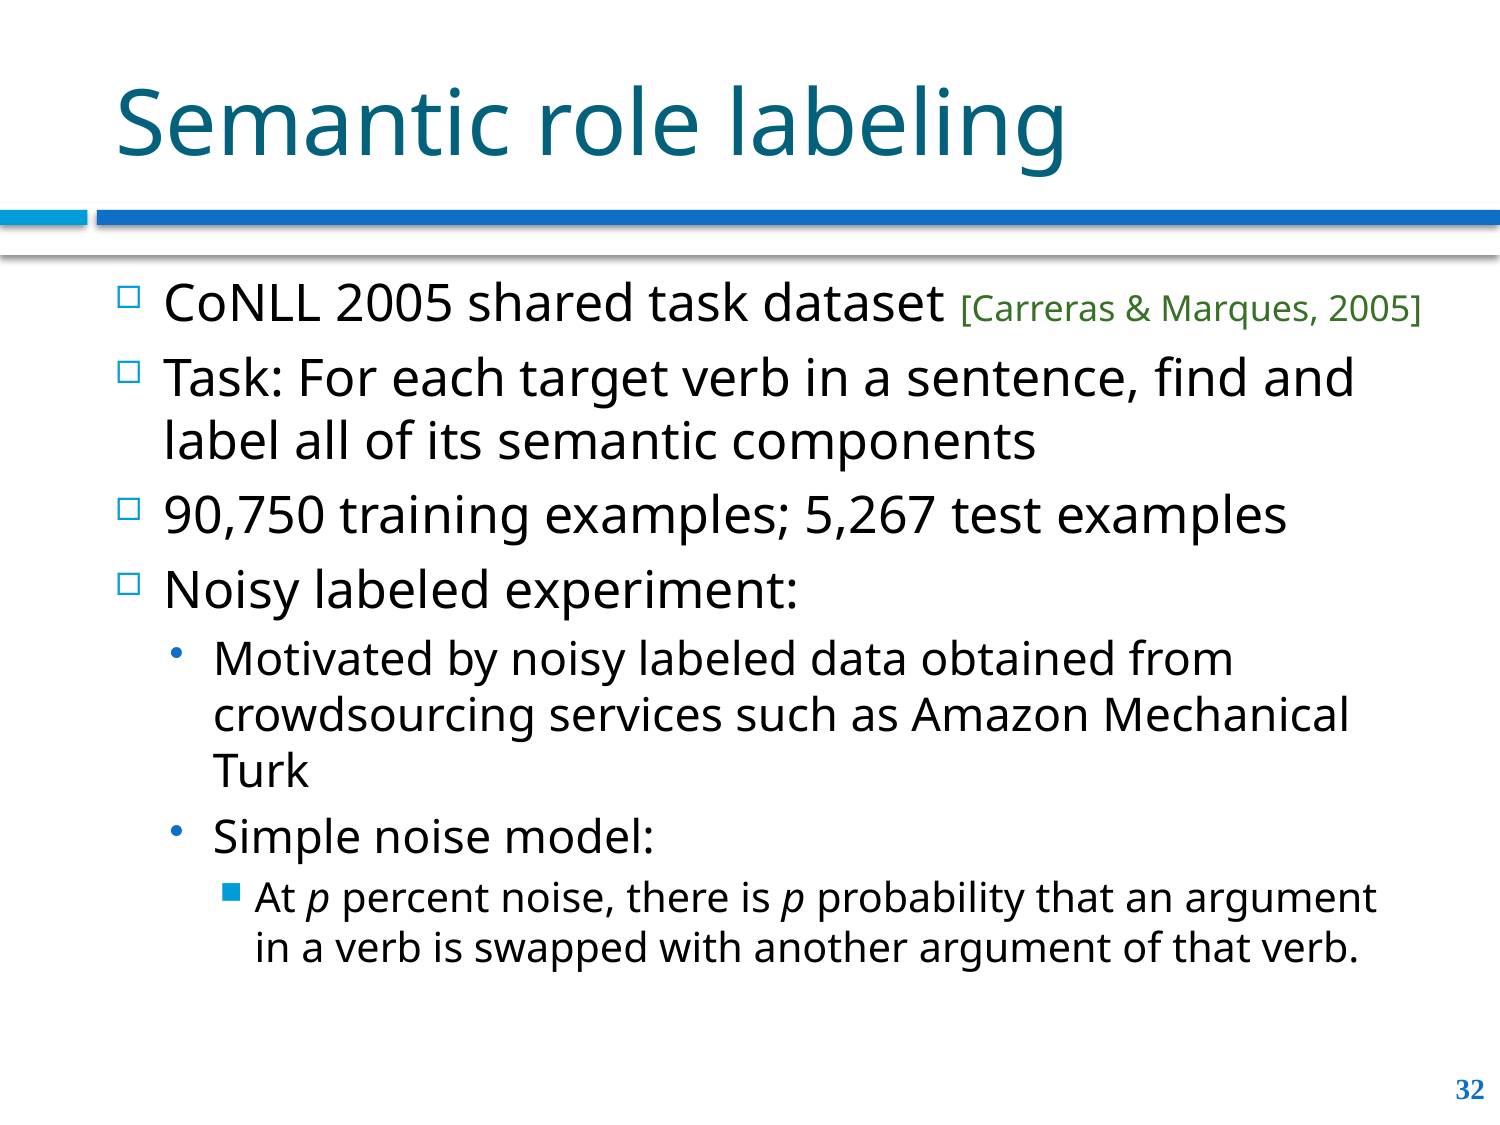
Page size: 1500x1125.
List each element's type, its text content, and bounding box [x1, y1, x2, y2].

title Semantic role labeling [100, 37, 1438, 200]
slide_number 32 [1425, 1050, 1500, 1125]
list CoNLL 2005 shared task dataset [Carreras & Marques, 2005] Task: For each target verb in a sentence, find and label all of its semantic components 90,750 training examples; 5,267 test examples Noisy labeled experiment: Motivated by noisy labeled data obtained from crowdsourcing services such as Amazon Mechanical Turk Simple noise model: At p percent noise, there is p probability that an argument in a verb is swapped with another argument of that verb. [100, 262, 1438, 1000]
